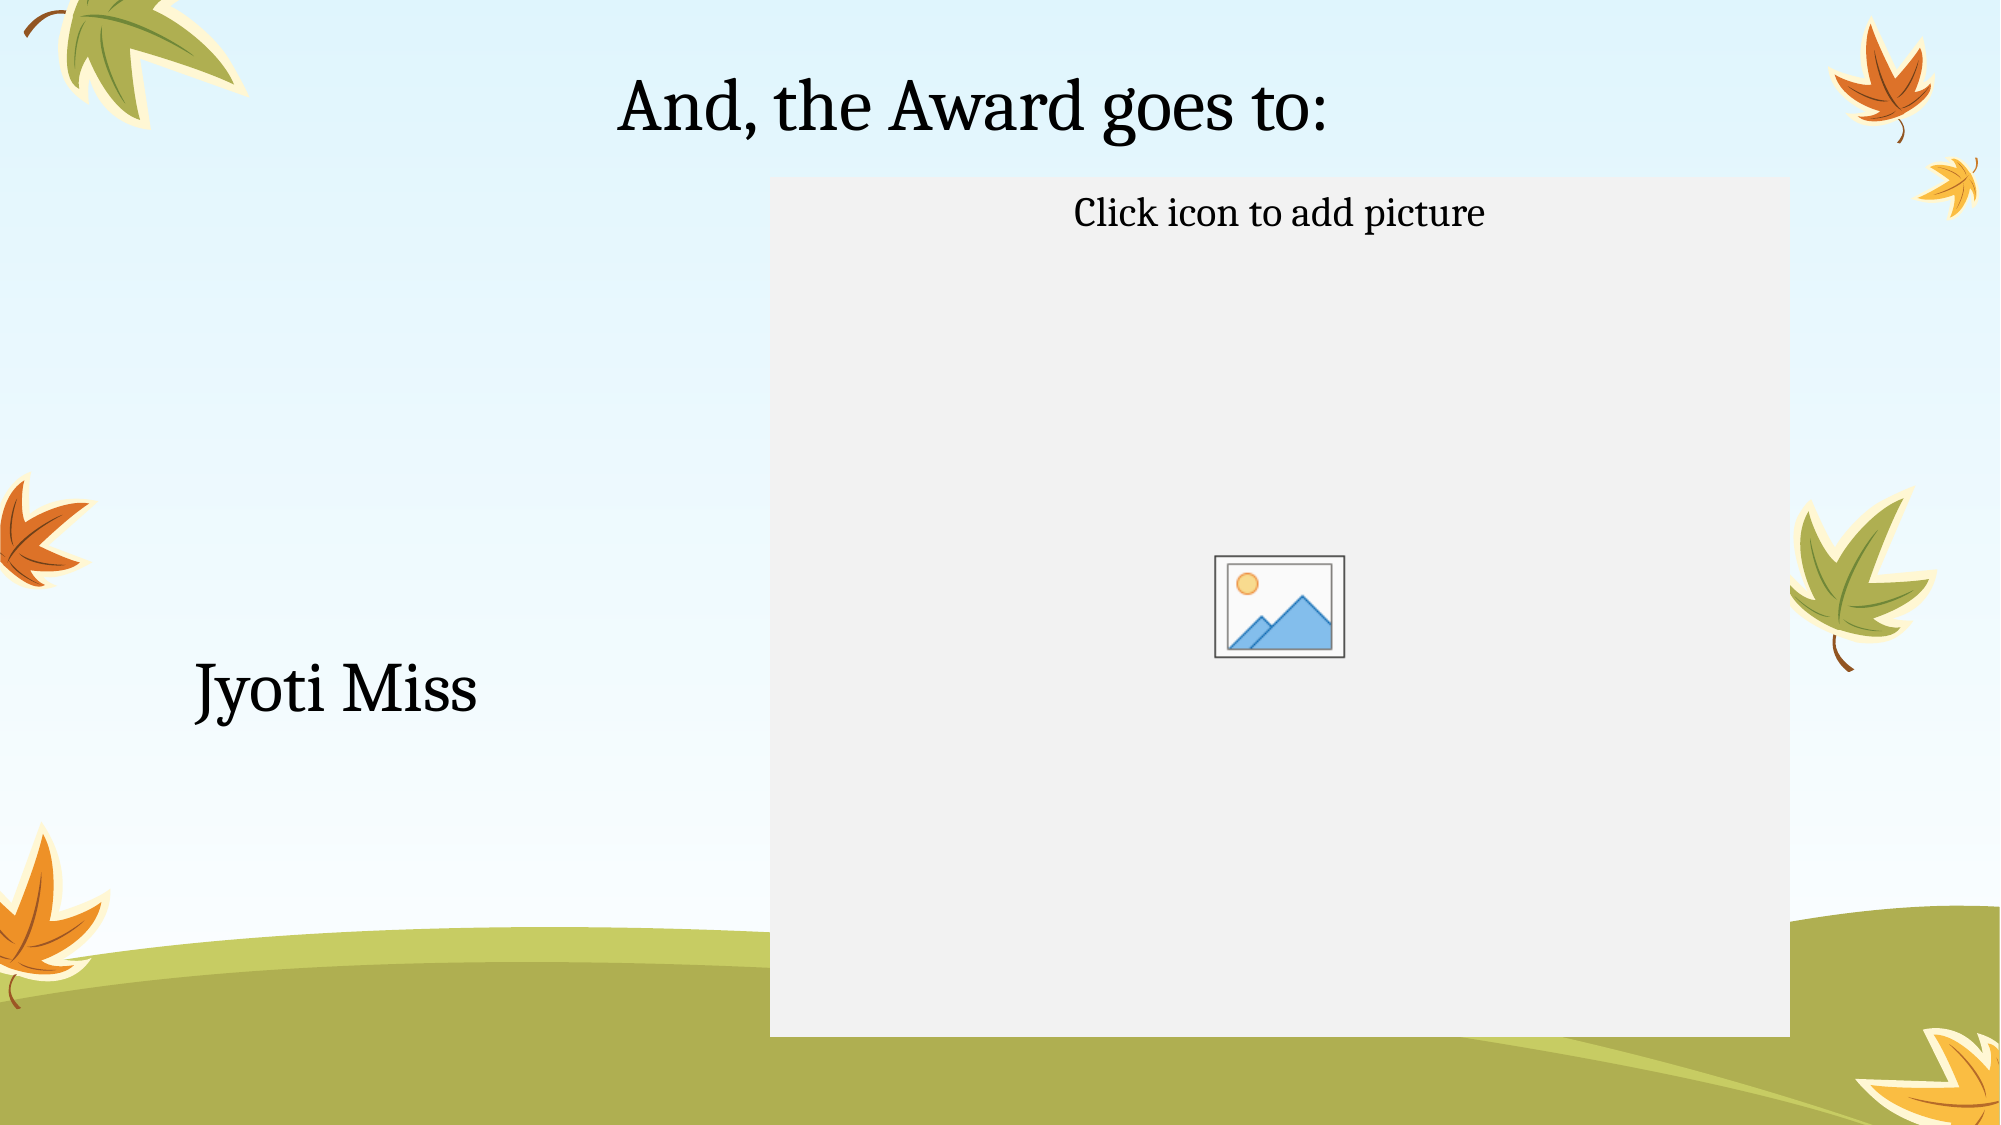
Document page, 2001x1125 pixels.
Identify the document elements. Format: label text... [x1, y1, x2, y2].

picture [769, 176, 1791, 1038]
title Jyoti Miss [180, 359, 690, 735]
